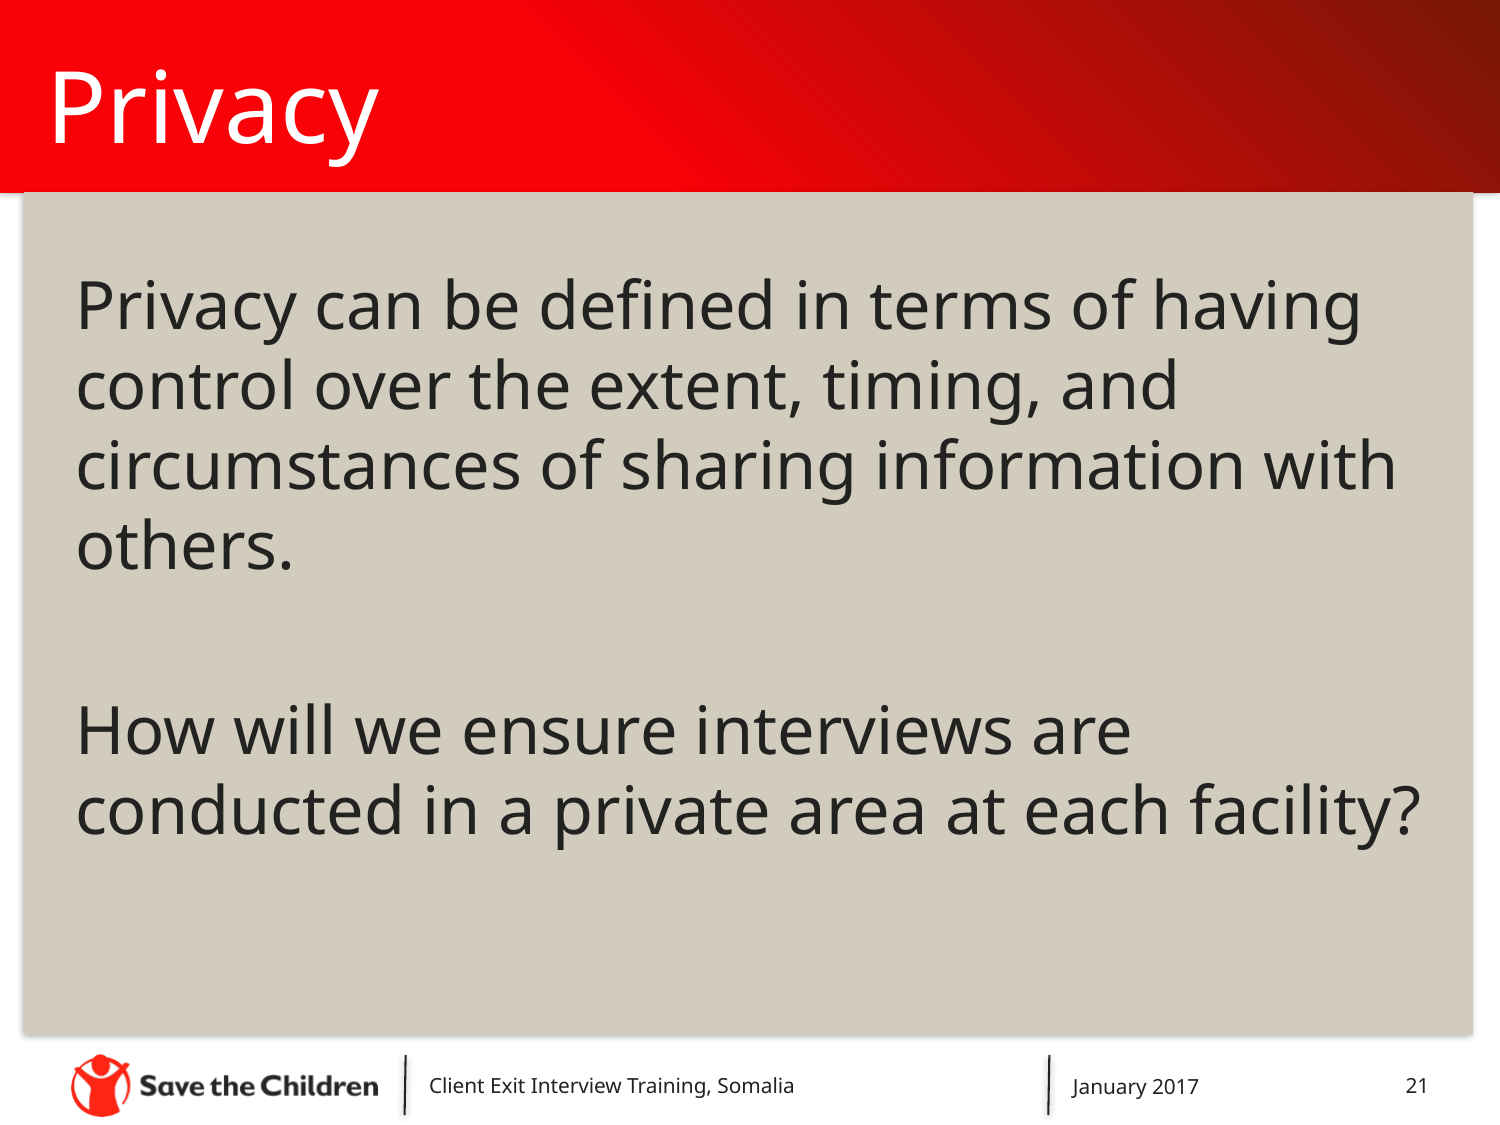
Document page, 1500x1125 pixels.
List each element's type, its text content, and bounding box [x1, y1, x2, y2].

picture [71, 1054, 378, 1117]
slide_number 21 [1318, 1056, 1445, 1117]
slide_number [1057, 1056, 1318, 1117]
footer Client Exit Interview Training, Somalia [414, 1056, 1042, 1117]
list Privacy can be defined in terms of having control over the extent, timing, and circumstances of sharing information with others. How will we ensure interviews are conducted in a private area at each facility? [75, 262, 1425, 968]
title Privacy [46, 33, 1397, 174]
